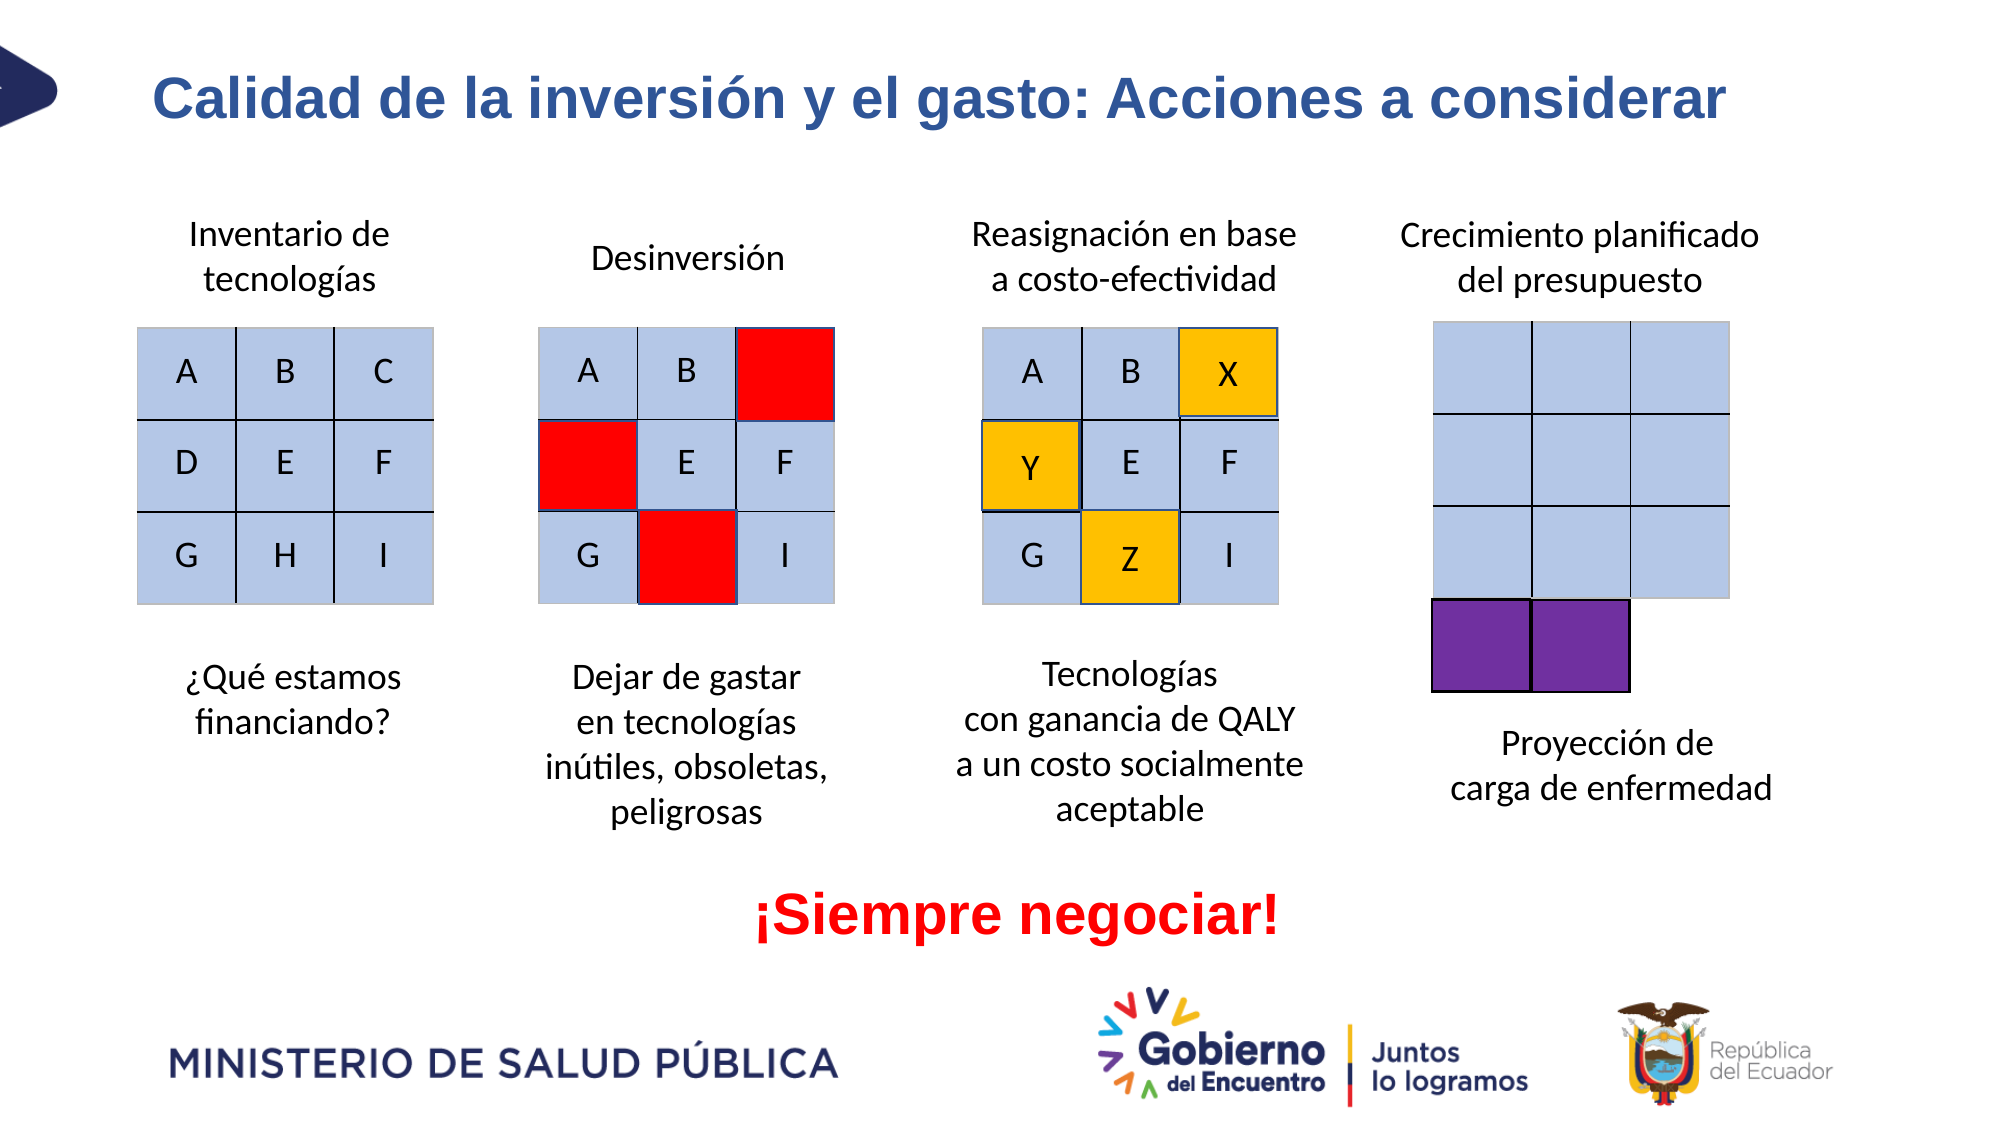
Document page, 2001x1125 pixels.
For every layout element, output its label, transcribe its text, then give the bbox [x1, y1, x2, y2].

table_cell D [138, 421, 235, 511]
table_cell [1434, 415, 1531, 505]
table_header B [638, 328, 735, 419]
text_box Inventario de tecnologías [174, 201, 406, 306]
text_box Proyección de carga de enfermedad [1435, 710, 1789, 815]
table_cell F [1181, 421, 1278, 511]
table_cell G [138, 513, 235, 603]
text_box Crecimiento planificado del presupuesto [1385, 202, 1775, 308]
table_cell G [984, 513, 1080, 603]
text_box Z [1080, 509, 1180, 605]
table_cell H [237, 513, 333, 603]
table_cell E [1083, 421, 1179, 509]
table_header A [138, 329, 235, 419]
text_box Y [981, 420, 1081, 511]
table_header B [237, 329, 333, 419]
table_cell I [738, 512, 833, 603]
table_cell [1631, 507, 1728, 597]
table_cell E [638, 420, 735, 509]
table_header B [1083, 329, 1179, 419]
table_header A [984, 329, 1081, 419]
text_box Tecnologías con ganancia de QALY a un costo socialmente aceptable [940, 641, 1320, 837]
text_box ¿Qué estamos financiando? [169, 644, 417, 750]
title Calidad de la inversión y el gasto: Acciones a considerar [137, 53, 1863, 147]
text_box [538, 420, 638, 511]
table_cell E [237, 421, 333, 511]
table_header [1434, 323, 1531, 413]
table_cell F [737, 422, 833, 511]
text_box [638, 509, 738, 605]
table_header [1631, 323, 1728, 413]
table_cell [1631, 415, 1728, 505]
table_cell [1434, 507, 1531, 597]
text_box [1531, 599, 1631, 693]
table_cell I [1181, 513, 1278, 603]
text_box ¡Siempre negociar! [738, 868, 1297, 954]
table_cell [1533, 415, 1630, 505]
table_header C [335, 329, 432, 419]
text_box [1431, 598, 1531, 693]
text_box Reasignación en base a costo-efectividad [956, 201, 1313, 306]
text_box Dejar de gastar en tecnologías inútiles, obsoletas, peligrosas [530, 644, 844, 840]
text_box [736, 327, 835, 422]
table_cell G [540, 512, 637, 603]
table_cell F [335, 421, 432, 511]
text_box X [1178, 327, 1278, 417]
table_header A [540, 328, 637, 419]
table_cell [1533, 507, 1630, 597]
text_box Desinversión [576, 225, 801, 286]
table_cell I [335, 513, 432, 603]
picture [0, 0, 1958, 1125]
table_header [1533, 323, 1630, 413]
